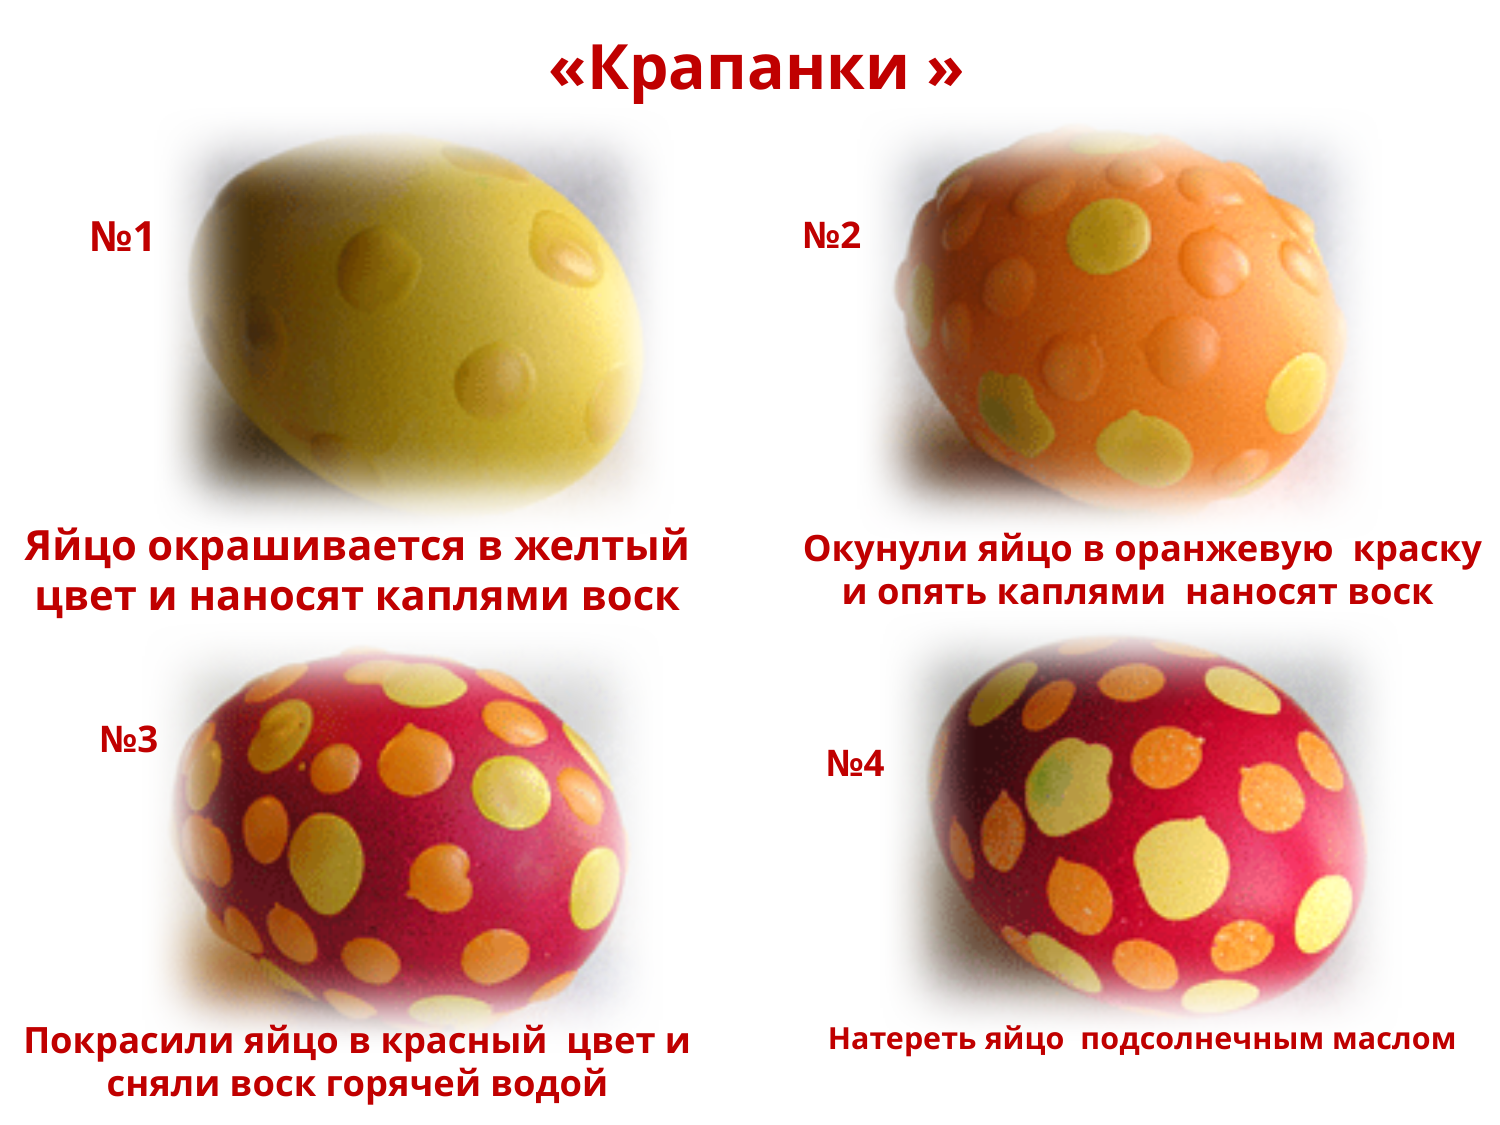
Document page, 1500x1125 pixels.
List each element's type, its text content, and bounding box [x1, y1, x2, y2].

text_box Покрасили яйцо в красный цвет и сняли воск горячей водой [0, 996, 715, 1125]
text_box №2 [785, 187, 850, 282]
text_box №1 [70, 187, 147, 282]
picture [878, 609, 1403, 1044]
text_box №3 [81, 691, 135, 786]
text_box Окунули яйцо в оранжевую краску и опять каплями наносят воск [785, 503, 1500, 633]
text_box №4 [808, 714, 873, 809]
text_box «Крапанки » [81, 0, 1432, 129]
picture [140, 620, 665, 1055]
picture [855, 105, 1383, 543]
text_box Натереть яйцо подсолнечным маслом [785, 996, 1500, 1079]
text_box Яйцо окрашивается в желтый цвет и наносят каплями воск [0, 503, 715, 633]
picture [152, 105, 676, 540]
